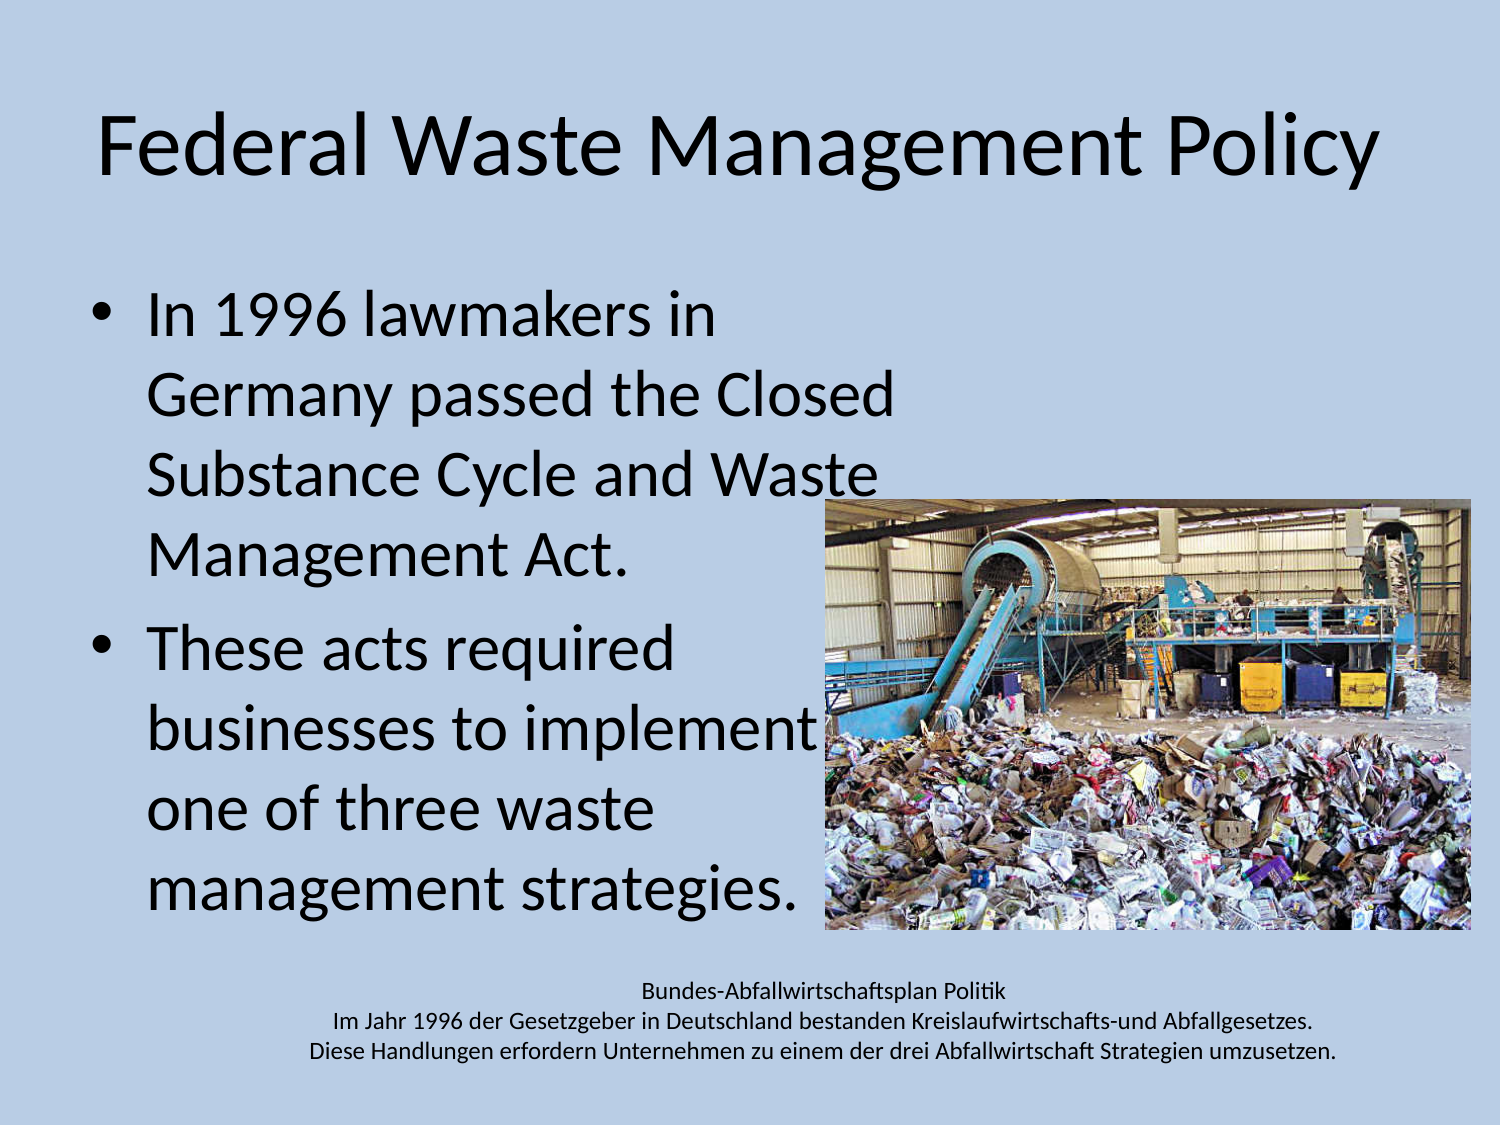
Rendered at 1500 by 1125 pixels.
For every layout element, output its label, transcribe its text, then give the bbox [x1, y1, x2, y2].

picture [824, 499, 1471, 930]
list In 1996 lawmakers in Germany passed the Closed Substance Cycle and Waste Management Act. These acts required businesses to implement one of three waste management strategies. [75, 262, 925, 1005]
title Federal Waste Management Policy [75, 45, 1425, 233]
text_box Bundes-Abfallwirtschaftsplan Politik Im Jahr 1996 der Gesetzgeber in Deutschland bestanden Kreislaufwirtschafts-und Abfallgesetzes. Diese Handlungen erfordern Unternehmen zu einem der drei Abfallwirtschaft Strategien umzusetzen. [294, 967, 1354, 1072]
